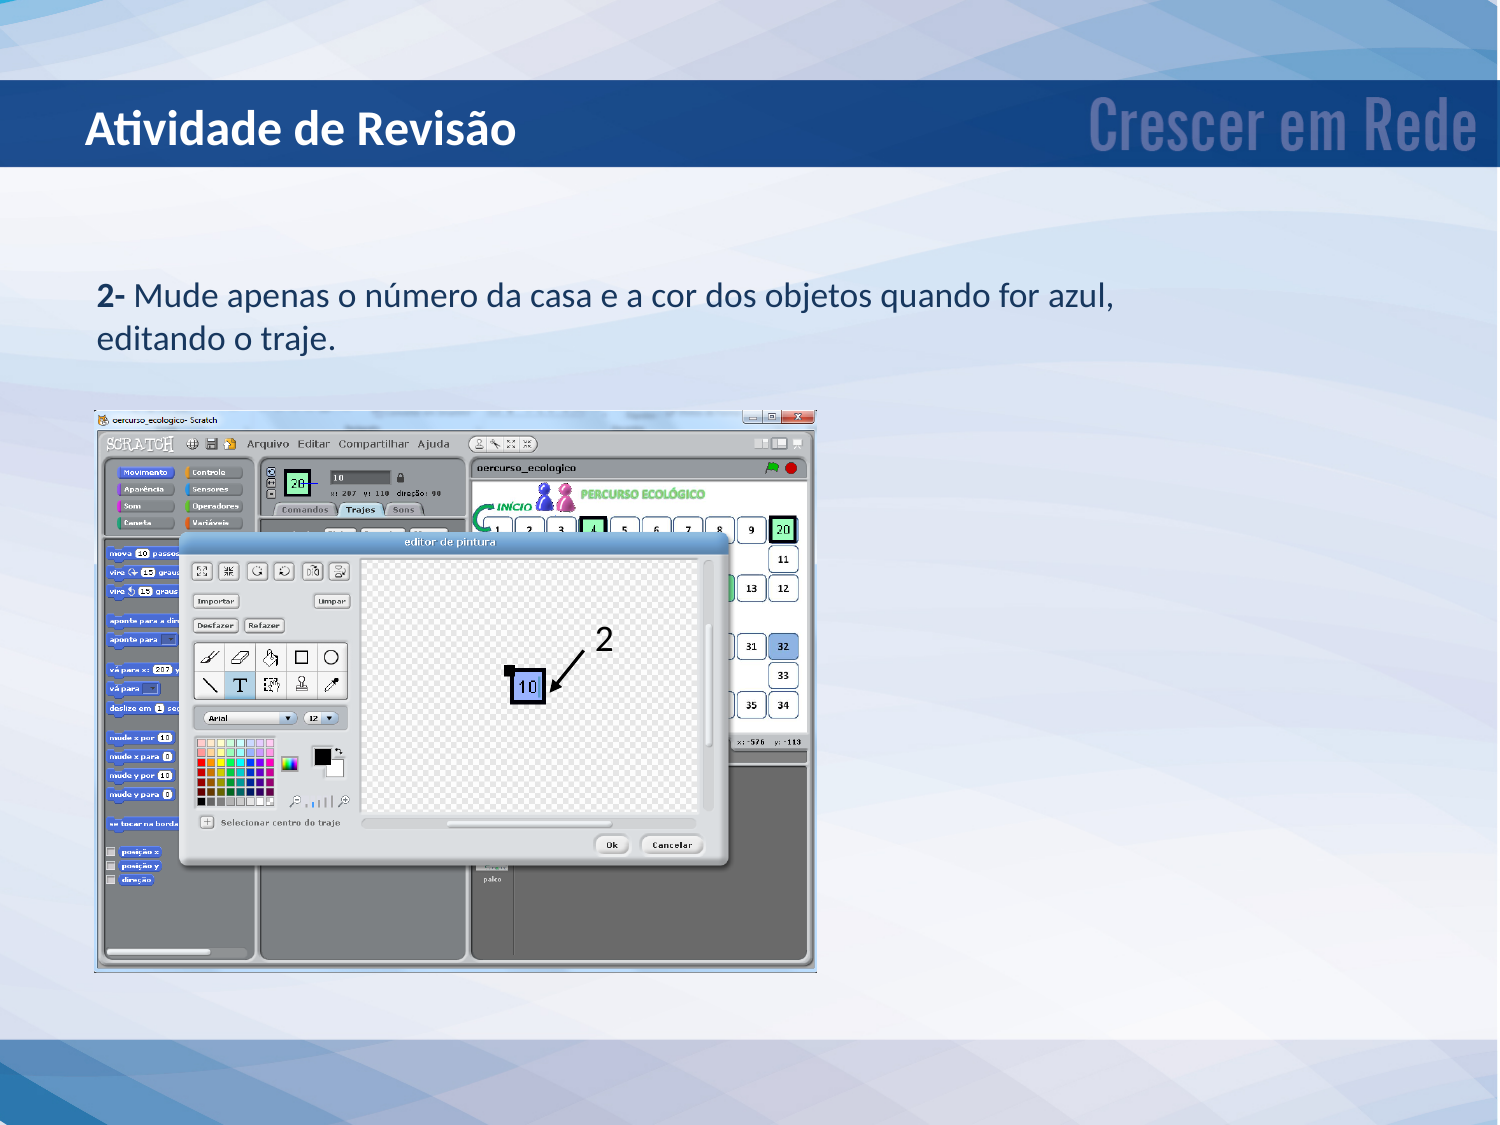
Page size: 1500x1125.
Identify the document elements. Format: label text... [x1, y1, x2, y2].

picture [0, 0, 1500, 1125]
text_box Atividade de Revisão [70, 88, 1430, 163]
text_box 2- Mude apenas o número da casa e a cor dos objetos quando for azul, editando o traje. [81, 222, 1149, 450]
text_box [93, 409, 817, 973]
